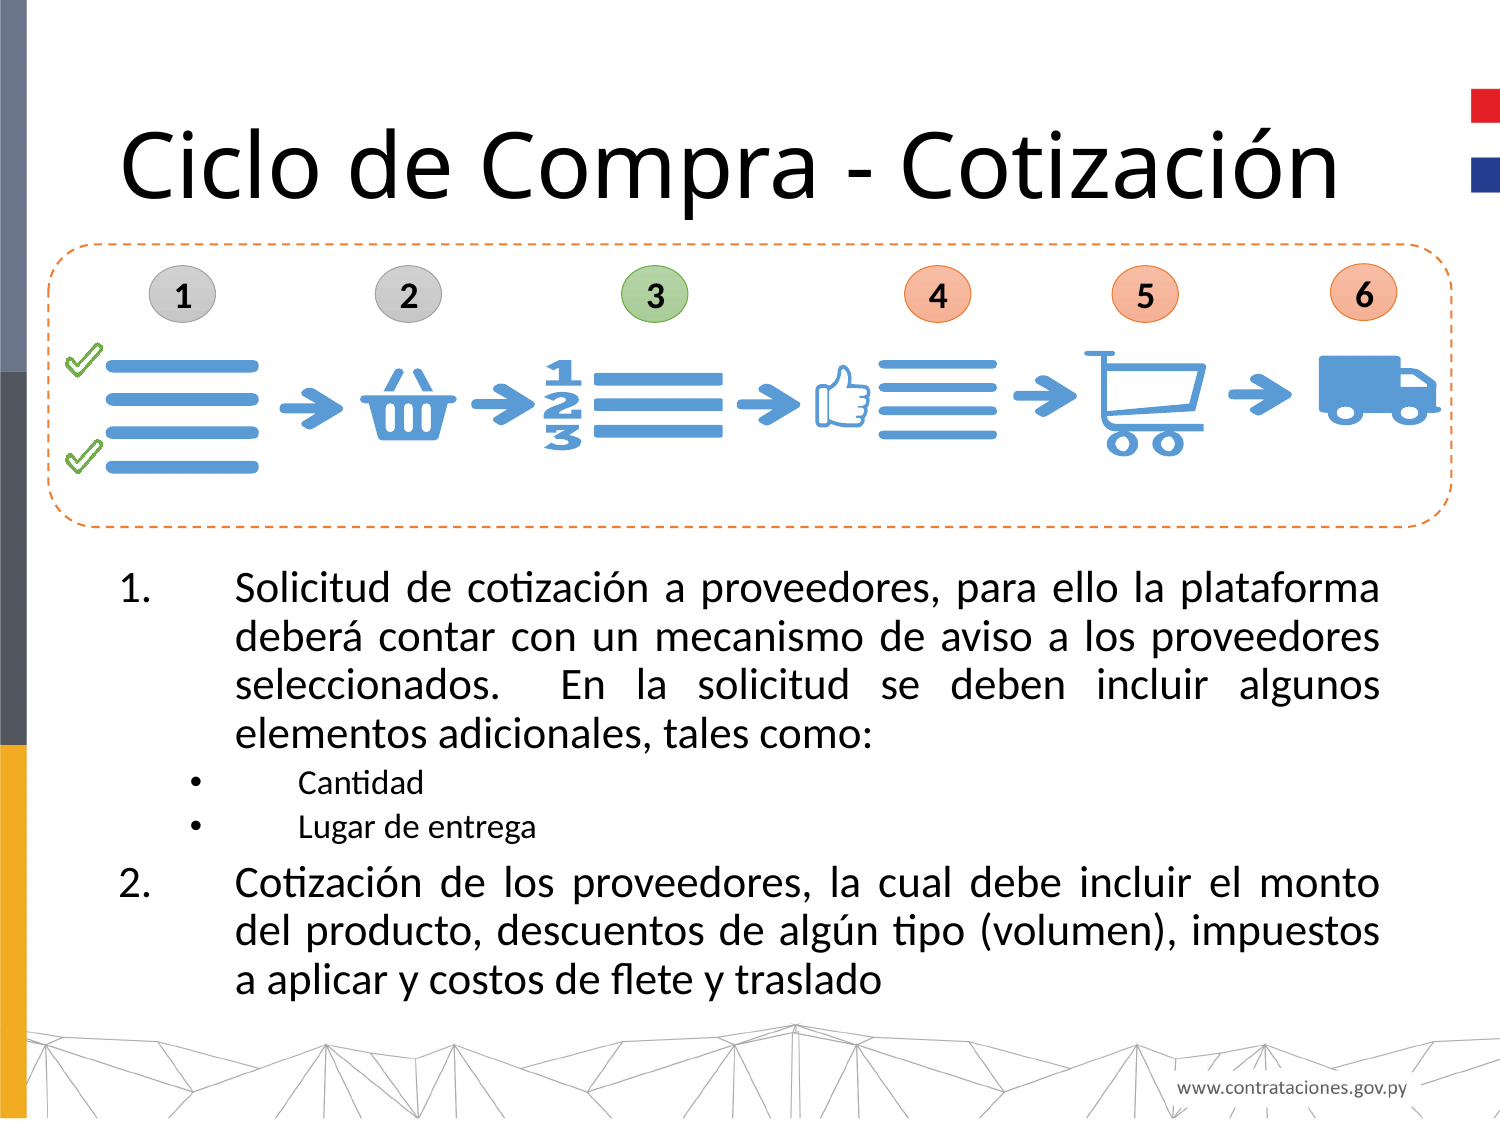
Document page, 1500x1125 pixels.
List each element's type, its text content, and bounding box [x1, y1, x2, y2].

list Solicitud de cotización a proveedores, para ello la plataforma deberá contar con un mecanismo de aviso a los proveedores seleccionados. En la solicitud se deben incluir algunos elementos adicionales, tales como: Cantidad Lugar de entrega Cotización de los proveedores, la cual debe incluir el monto del producto, descuentos de algún tipo (volumen), impuestos a aplicar y costos de flete y traslado [103, 556, 1397, 1014]
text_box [48, 244, 1452, 527]
picture [0, 0, 1500, 1125]
title Ciclo de Compra - Cotización [103, 59, 1397, 244]
